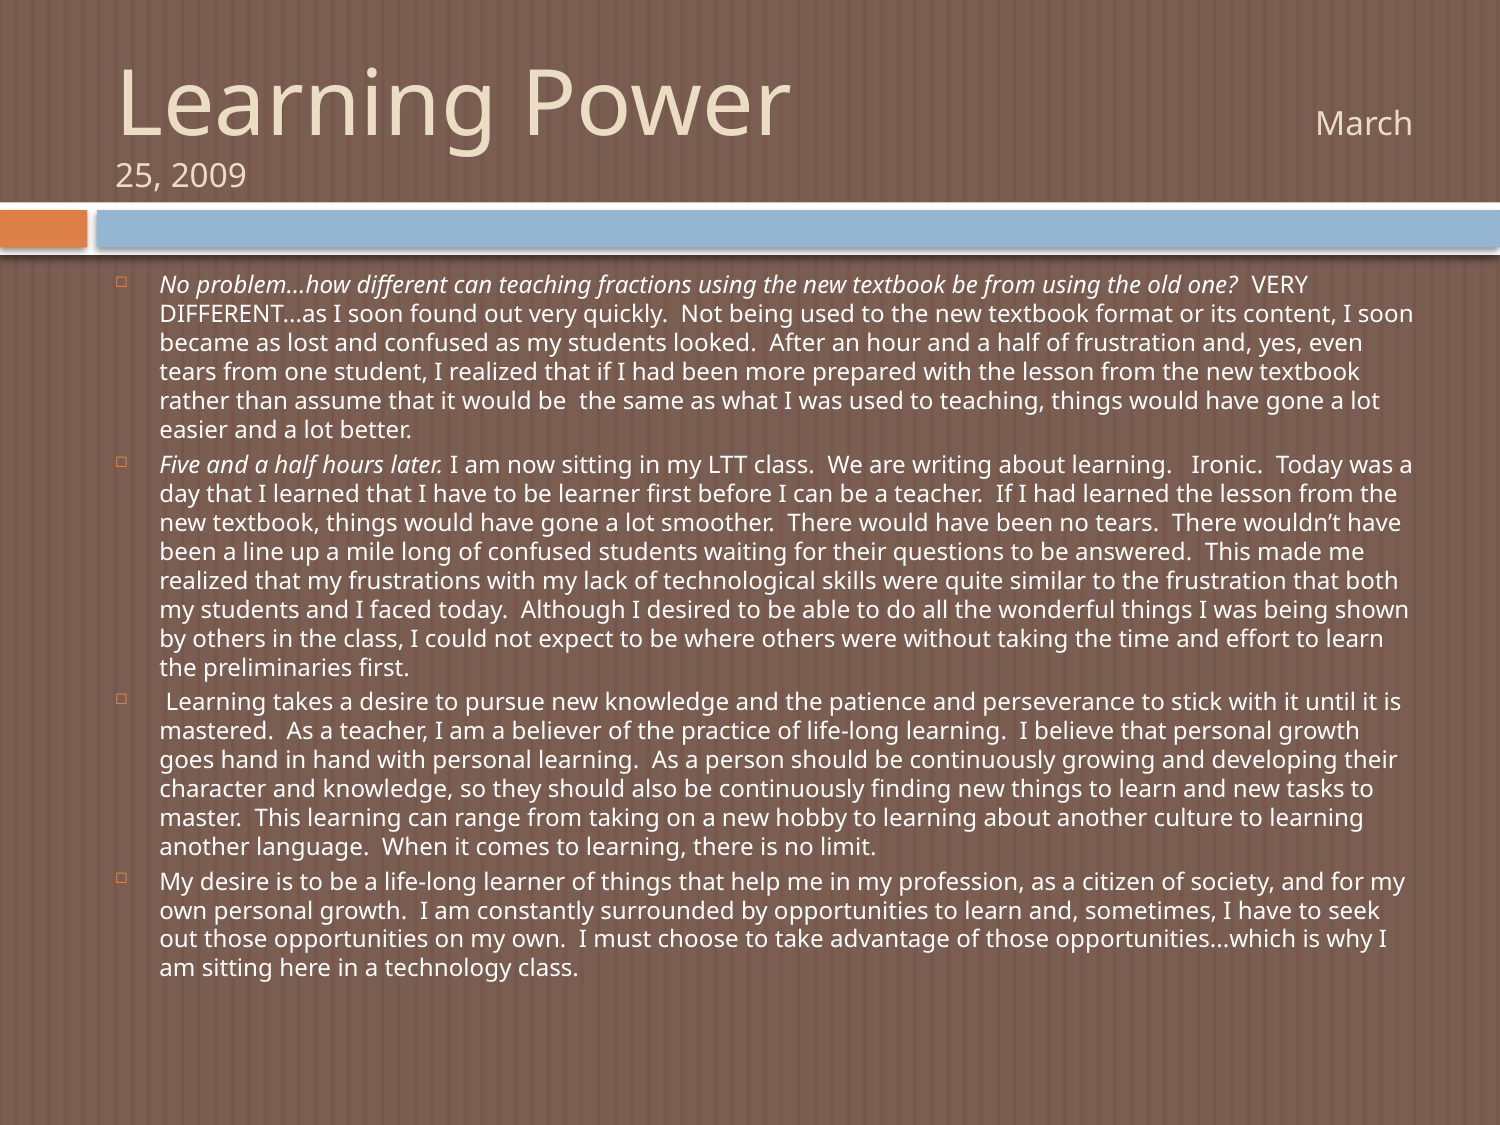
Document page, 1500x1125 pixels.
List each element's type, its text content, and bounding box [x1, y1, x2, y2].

title Learning Power March 25, 2009 [100, 37, 1438, 200]
list No problem...how different can teaching fractions using the new textbook be from using the old one? VERY DIFFERENT...as I soon found out very quickly. Not being used to the new textbook format or its content, I soon became as lost and confused as my students looked. After an hour and a half of frustration and, yes, even tears from one student, I realized that if I had been more prepared with the lesson from the new textbook rather than assume that it would be the same as what I was used to teaching, things would have gone a lot easier and a lot better. Five and a half hours later. I am now sitting in my LTT class. We are writing about learning. Ironic. Today was a day that I learned that I have to be learner first before I can be a teacher. If I had learned the lesson from the new textbook, things would have gone a lot smoother. There would have been no tears. There wouldn’t have been a line up a mile long of confused students waiting for their questions to be answered. This made me realized that my frustrations with my lack of technological skills were quite similar to the frustration that both my students and I faced today. Although I desired to be able to do all the wonderful things I was being shown by others in the class, I could not expect to be where others were without taking the time and effort to learn the preliminaries first. Learning takes a desire to pursue new knowledge and the patience and perseverance to stick with it until it is mastered. As a teacher, I am a believer of the practice of life-long learning. I believe that personal growth goes hand in hand with personal learning. As a person should be continuously growing and developing their character and knowledge, so they should also be continuously finding new things to learn and new tasks to master. This learning can range from taking on a new hobby to learning about another culture to learning another language. When it comes to learning, there is no limit. My desire is to be a life-long learner of things that help me in my profession, as a citizen of society, and for my own personal growth. I am constantly surrounded by opportunities to learn and, sometimes, I have to seek out those opportunities on my own. I must choose to take advantage of those opportunities...which is why I am sitting here in a technology class. [100, 262, 1438, 1000]
